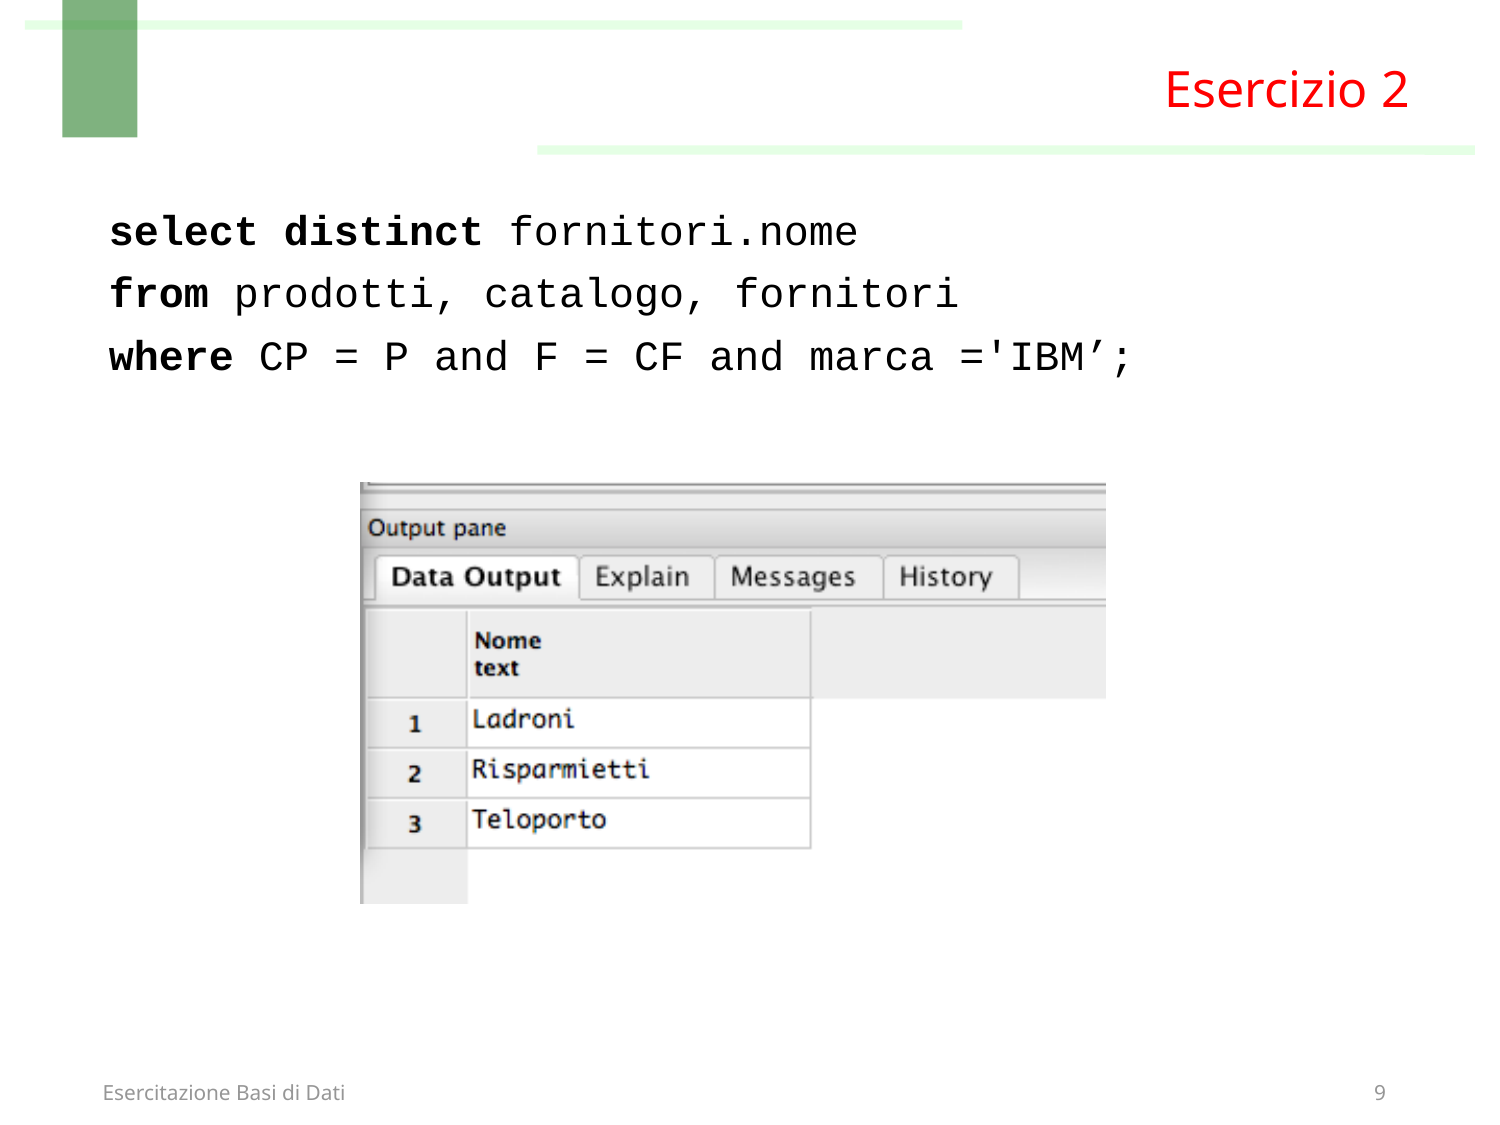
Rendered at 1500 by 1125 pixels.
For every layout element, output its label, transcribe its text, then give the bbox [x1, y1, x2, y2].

text_box select distinct fornitori.nome from prodotti, catalogo, fornitori where CP = P and F = CF and marca ='IBM’; [94, 196, 1406, 387]
title Esercizio 2 [174, 37, 1425, 138]
picture [359, 481, 1107, 904]
